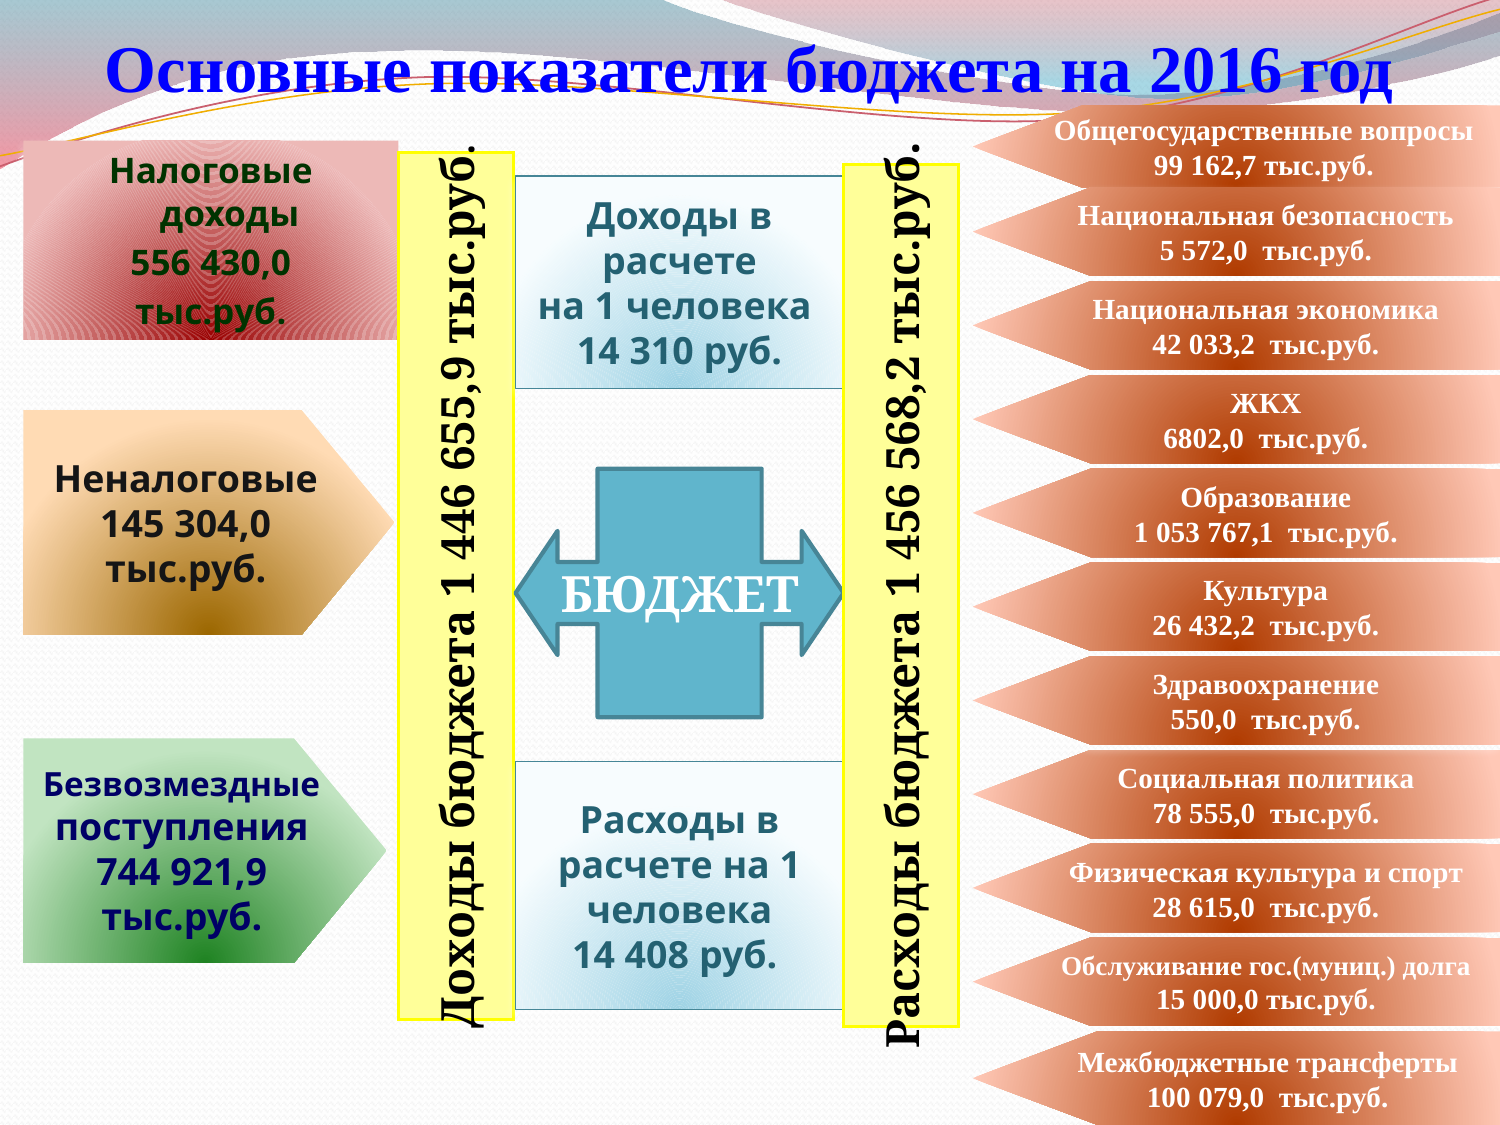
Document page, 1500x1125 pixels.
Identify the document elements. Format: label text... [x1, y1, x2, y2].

text_box Физическая культура и спорт 28 615,0 тыс.руб. [972, 843, 1500, 933]
text_box Обслуживание гос.(муниц.) долга 15 000,0 тыс.руб. [972, 937, 1500, 1026]
text_box Национальная безопасность 5 572,0 тыс.руб. [972, 187, 1500, 276]
text_box Межбюджетные трансферты 100 079,0 тыс.руб. [972, 1031, 1500, 1125]
list Налоговые доходы 556 430,0 тыс.руб. [23, 140, 399, 340]
text_box Доходы бюджета 1 446 655,9 тыс.руб. [398, 152, 514, 1020]
text_box Культура 26 432,2 тыс.руб. [972, 562, 1500, 651]
text_box ЖКХ 6802,0 тыс.руб. [972, 375, 1500, 464]
title Основные показатели бюджета на 2016 год [0, 0, 1500, 106]
table_cell 1 064 158,2 [1081, 751, 1500, 757]
text_box Здравоохранение 550,0 тыс.руб. [972, 656, 1500, 745]
text_box Расходы бюджета 1 456 568,2 тыс.руб. [843, 164, 959, 1027]
text_box Неналоговые 145 304,0 тыс.руб. [23, 410, 395, 635]
text_box Безвозмездные поступления 744 921,9 тыс.руб. [23, 738, 387, 963]
text_box Национальная экономика 42 033,2 тыс.руб. . [972, 281, 1500, 370]
text_box Образование 1 053 767,1 тыс.руб. [972, 468, 1500, 558]
table_cell ОБЕСПЕЧЕНИЕ ОБЩЕСТВЕННОГО ПОРЯДКА И ПРОТИВОДЕЙСТВИЕ ПРЕСТУПНОСТИ [508, 763, 514, 1020]
text_box Доходы в расчете на 1 человека 14 310 руб. [515, 175, 843, 389]
text_box Расходы в расчете на 1 человека 14 408 руб. [515, 761, 843, 1010]
text_box Социальная политика 78 555,0 тыс.руб. [972, 754, 1500, 839]
text_box БЮДЖЕТ [513, 466, 843, 720]
text_box Общегосударственные вопросы 99 162,7 тыс.руб. [972, 105, 1500, 188]
table_cell ОБЕСПЕЧЕНИЕ ОБЩЕСТВЕННОГО ПОРЯДКА И ПРОТИВОДЕЙСТВИЕ ПРЕСТУПНОСТИ [508, 177, 514, 398]
